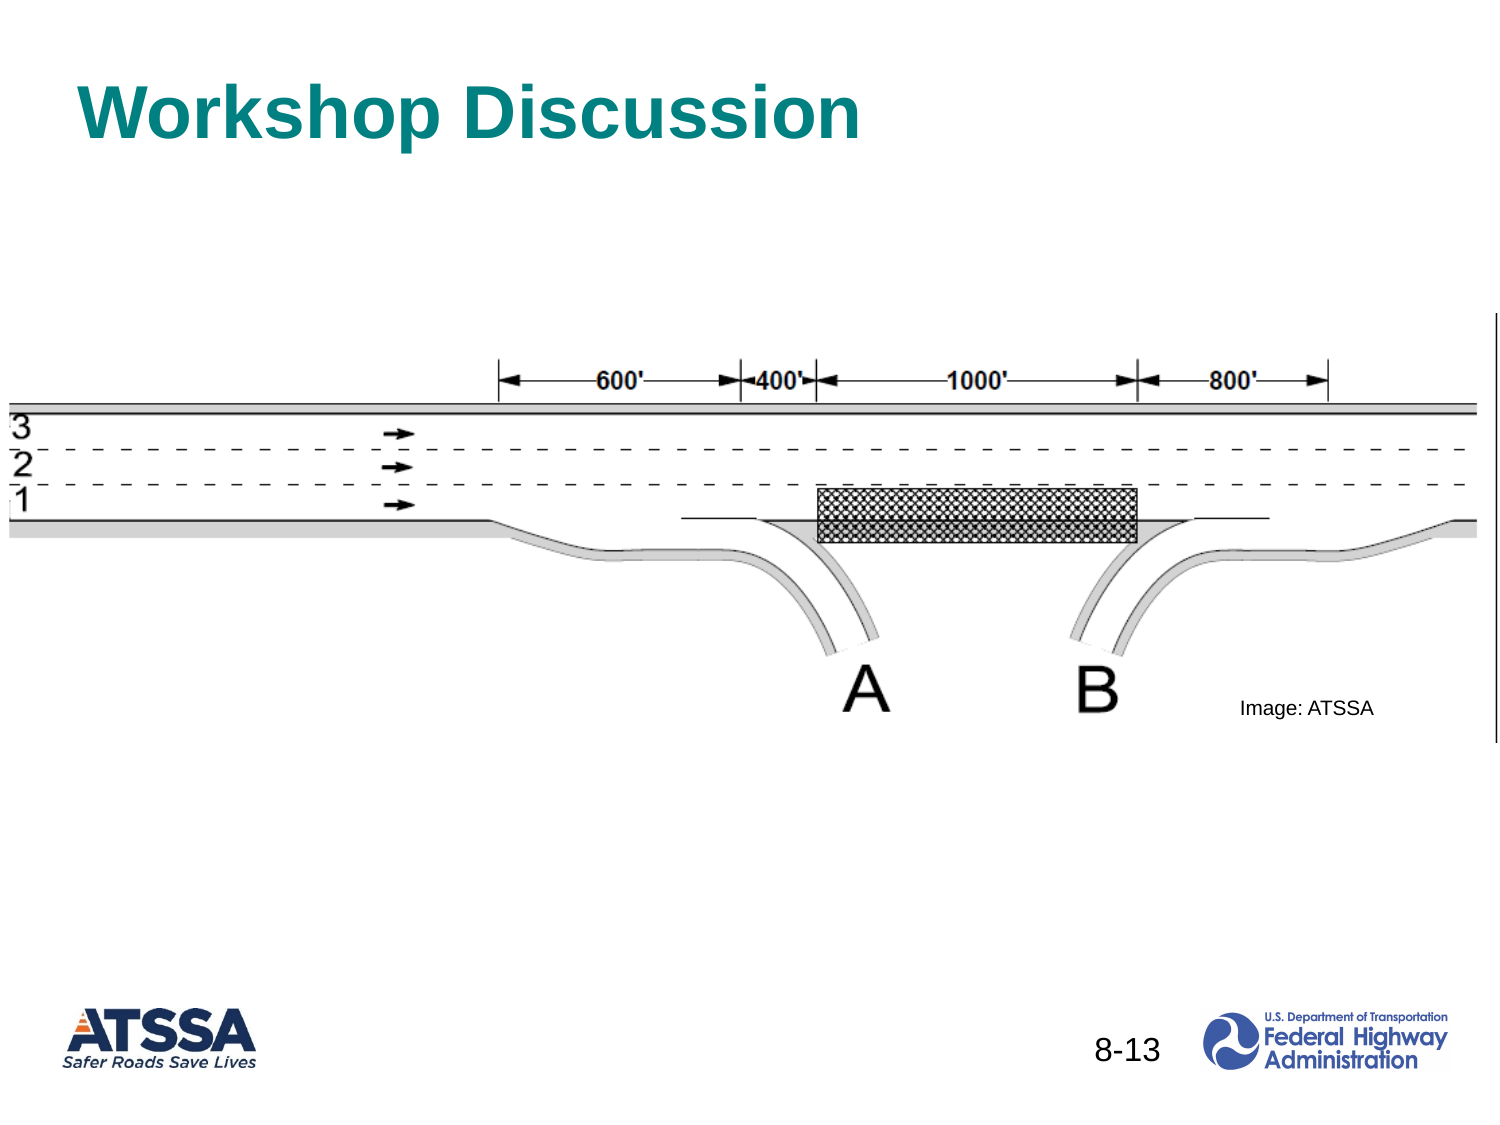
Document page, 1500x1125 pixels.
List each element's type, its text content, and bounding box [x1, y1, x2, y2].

title Workshop Discussion [62, 0, 1500, 218]
picture [0, 313, 1500, 744]
picture [62, 1008, 256, 1068]
picture [1200, 1008, 1450, 1072]
